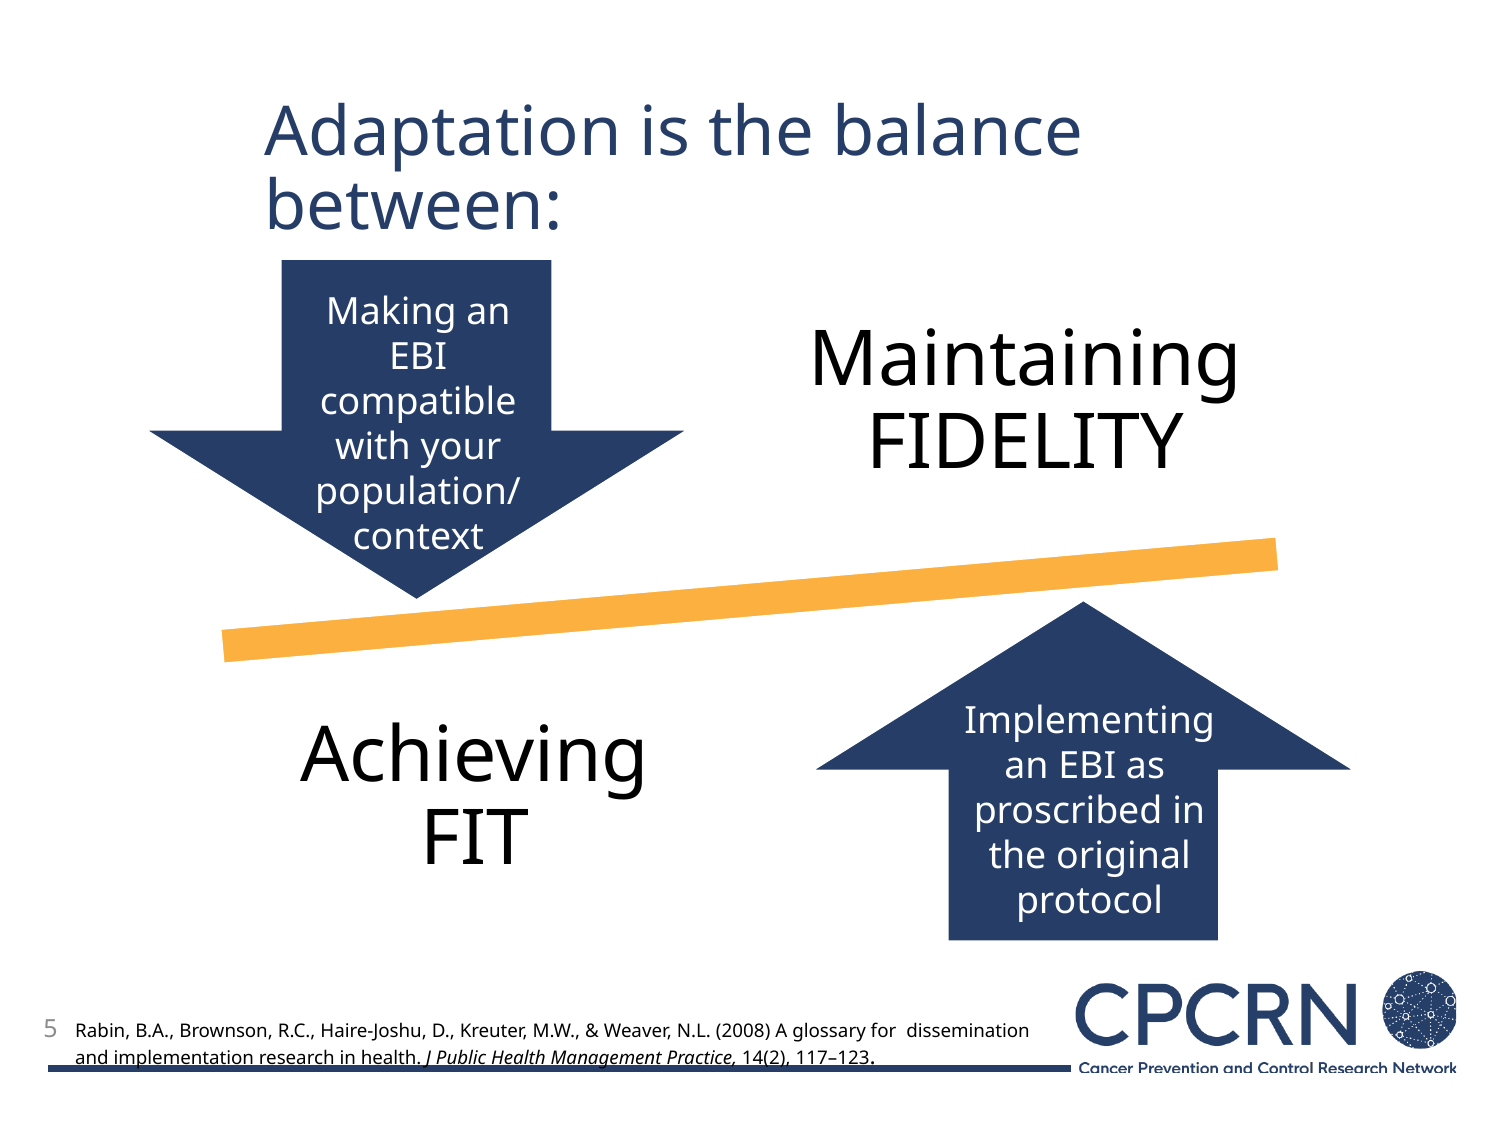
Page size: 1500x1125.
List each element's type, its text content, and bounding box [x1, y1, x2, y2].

title Adaptation is the balance between: [249, 51, 1405, 258]
text_box Rabin, B.A., Brownson, R.C., Haire-Joshu, D., Kreuter, M.W., & Weaver, N.L. (2008) A glossary for dissemination and implementation research in health. J Public Health Management Practice, 14(2), 117–123. [60, 1011, 1152, 1077]
slide_number 5 [28, 999, 379, 1060]
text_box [25, 258, 1475, 942]
